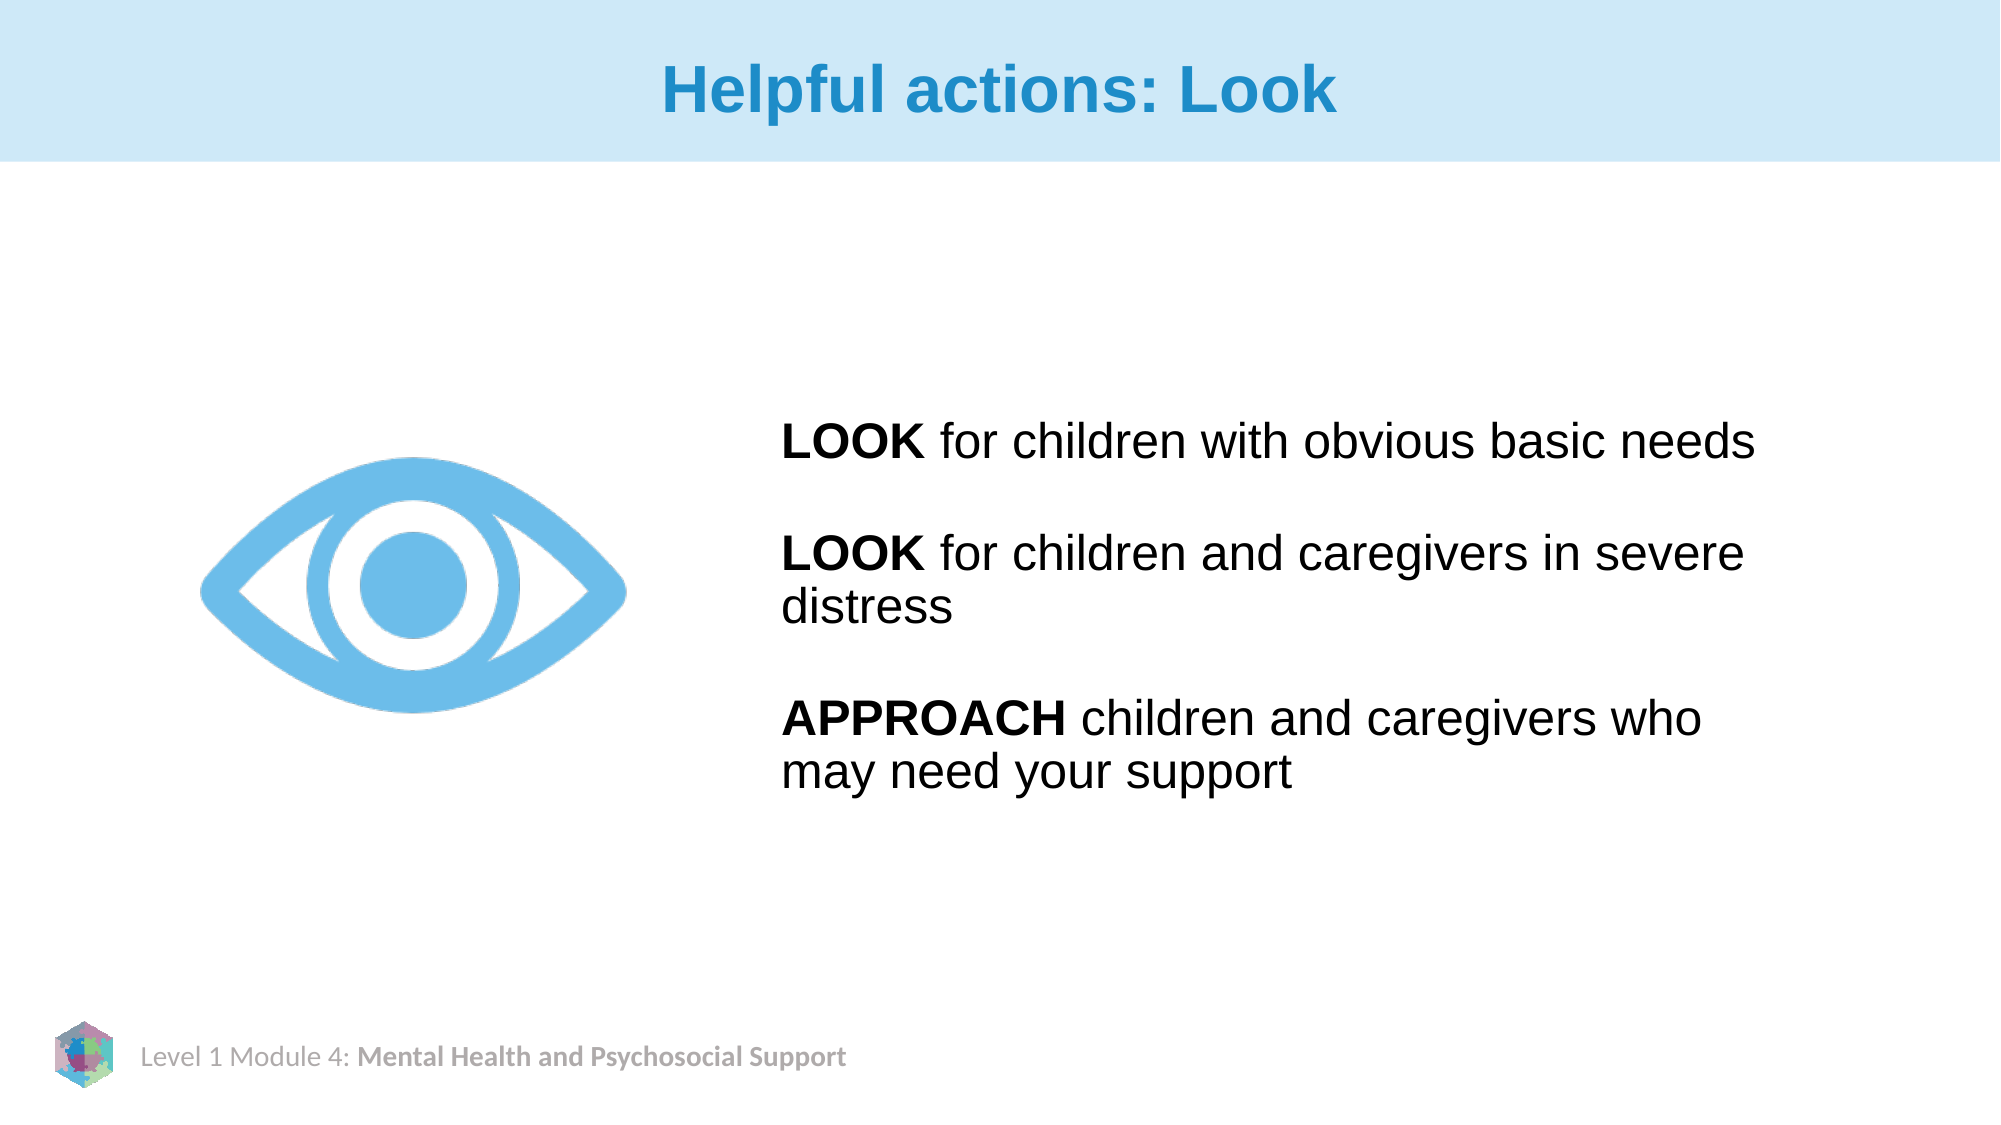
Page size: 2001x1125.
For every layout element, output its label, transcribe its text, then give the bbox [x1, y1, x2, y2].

title Helpful actions: Look [137, 19, 1863, 163]
picture [55, 1021, 113, 1088]
text_box LOOK for children with obvious basic needs LOOK for children and caregivers in severe distress APPROACH children and caregivers who may need your support [757, 408, 1787, 807]
picture [158, 330, 669, 841]
